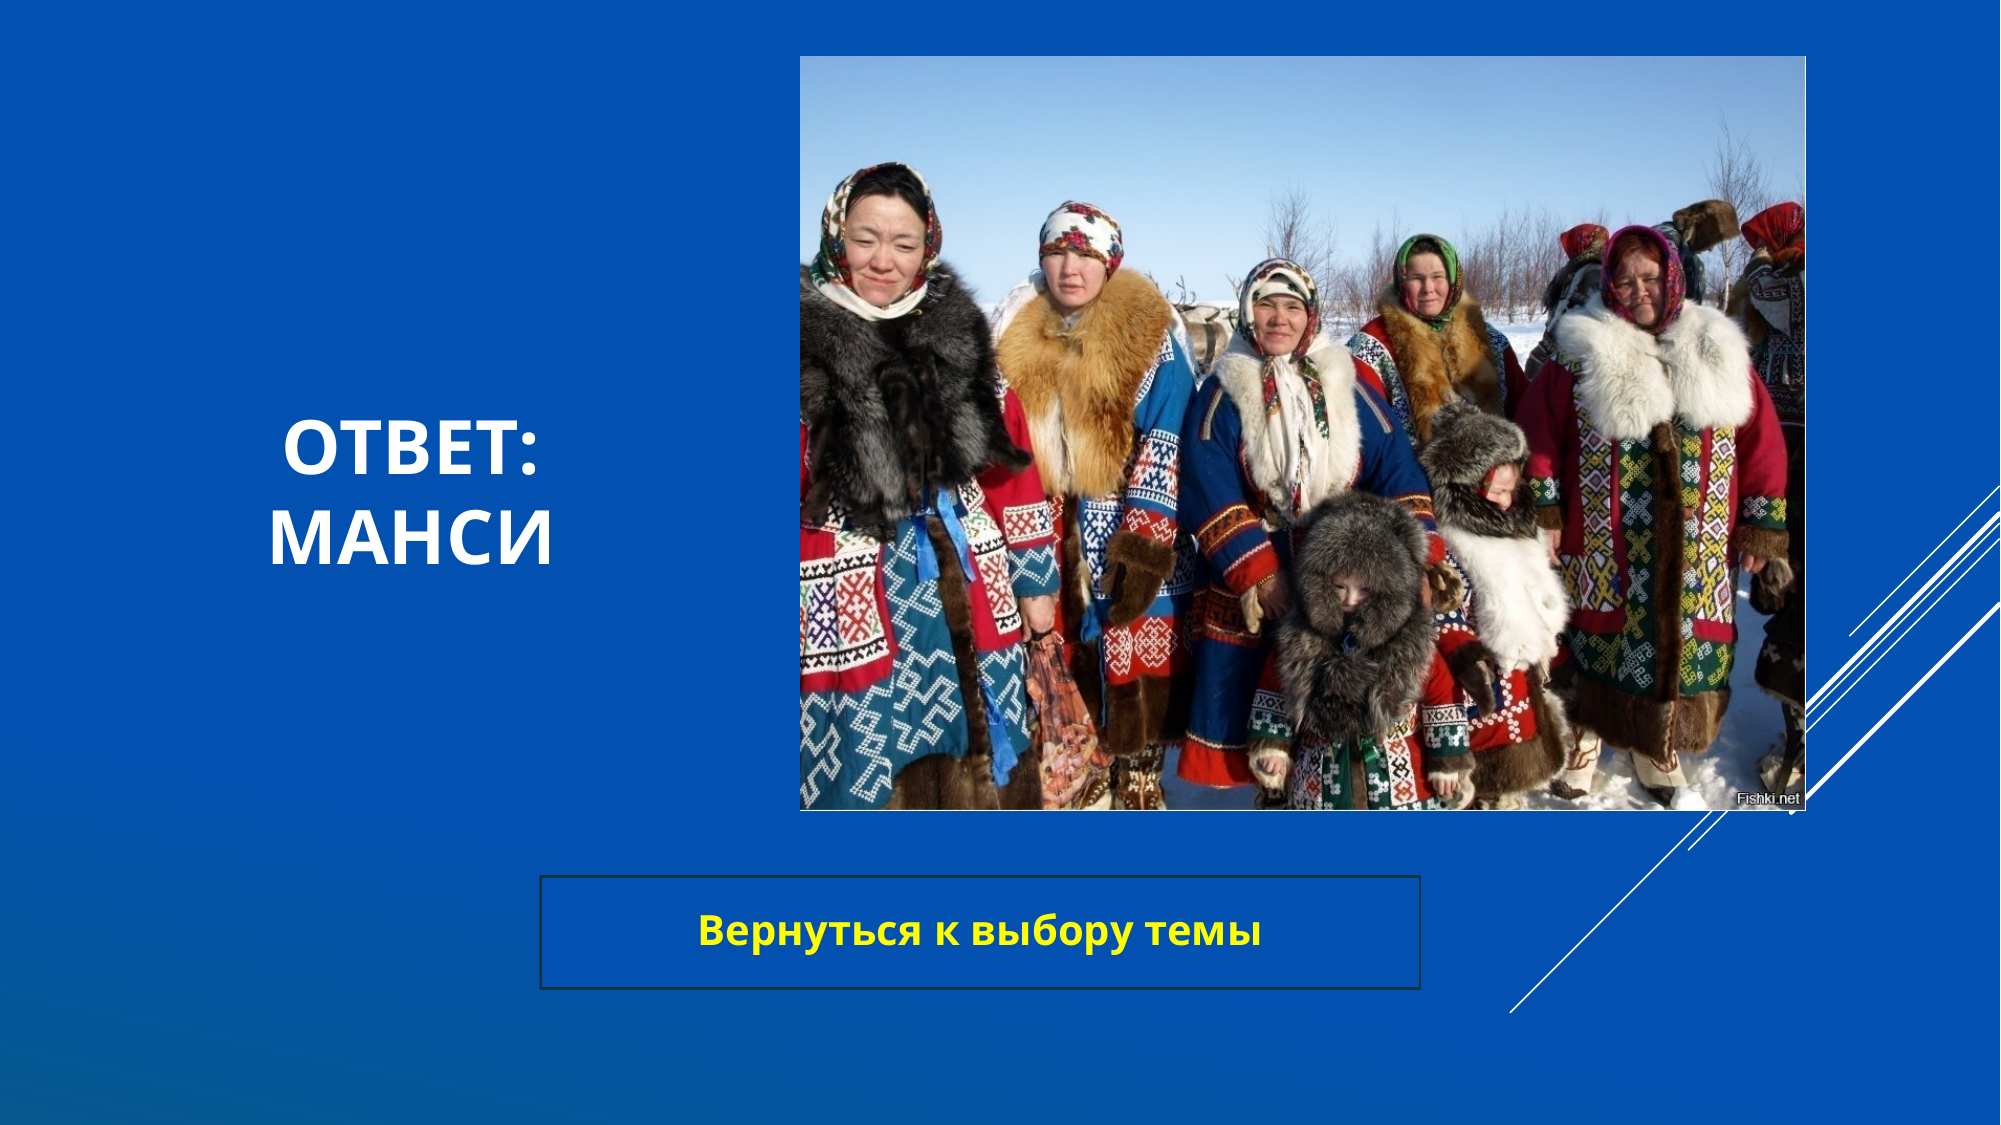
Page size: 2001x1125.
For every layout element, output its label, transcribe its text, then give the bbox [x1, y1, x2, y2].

title Ответ: манси [0, 279, 800, 699]
picture [800, 56, 1806, 811]
